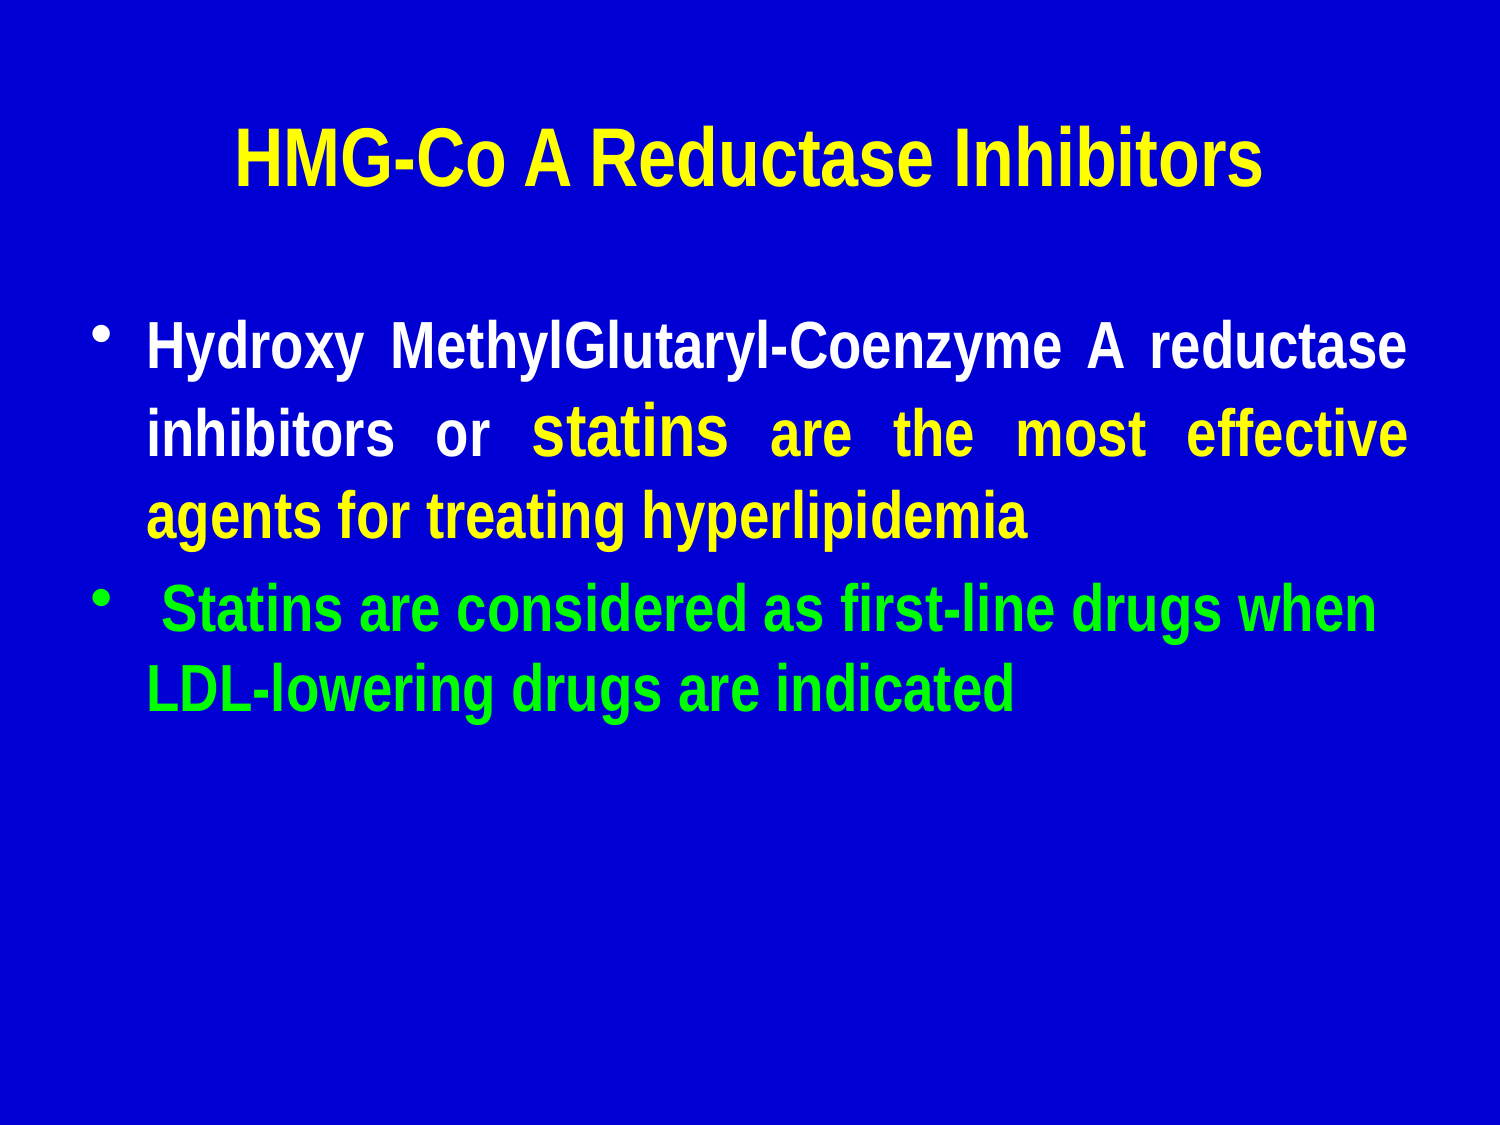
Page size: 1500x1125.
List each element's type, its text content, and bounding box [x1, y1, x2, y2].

list Hydroxy MethylGlutaryl-Coenzyme A reductase inhibitors or statins are the most effective agents for treating hyperlipidemia Statins are considered as first-line drugs when LDL-lowering drugs are indicated [74, 294, 1426, 1038]
title HMG-Co A Reductase Inhibitors [74, 45, 1426, 251]
